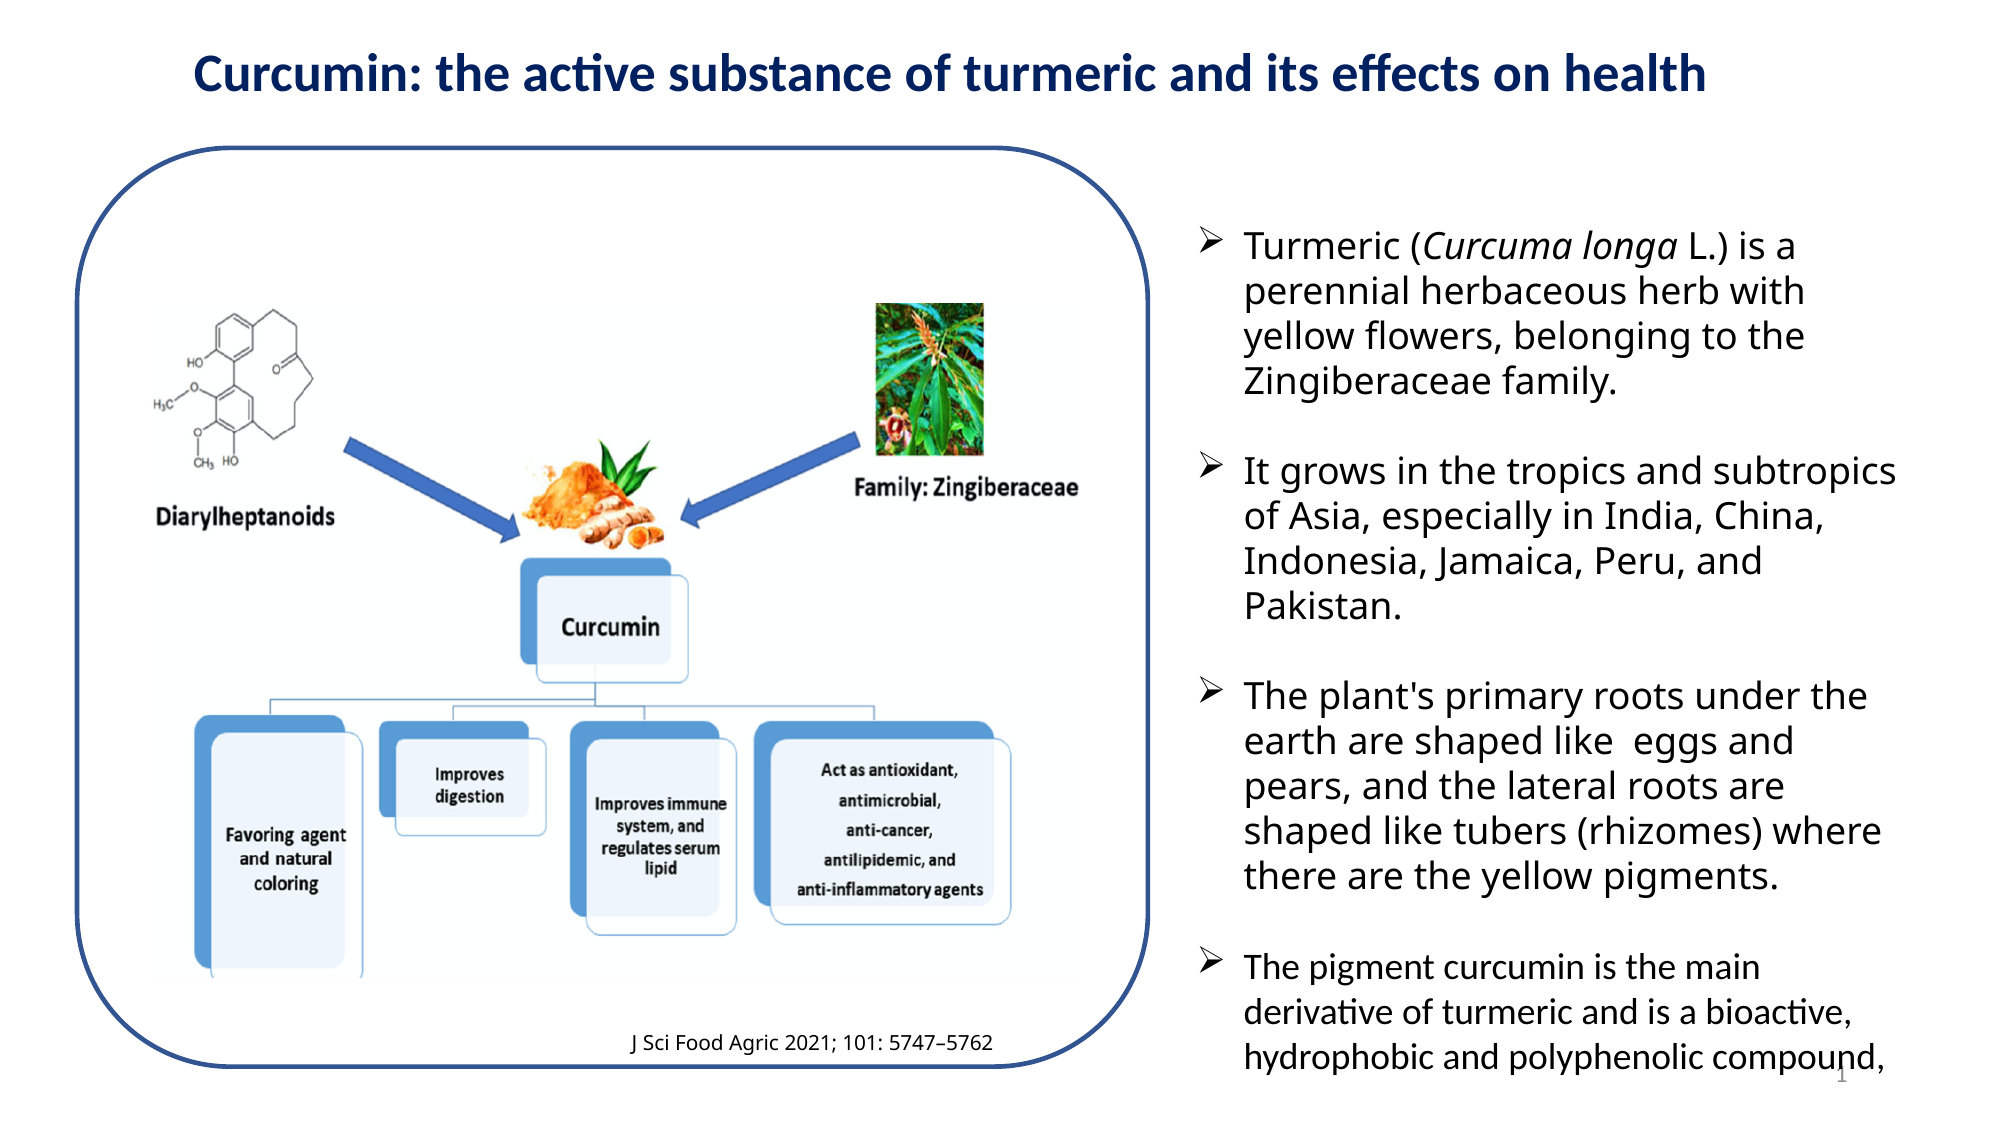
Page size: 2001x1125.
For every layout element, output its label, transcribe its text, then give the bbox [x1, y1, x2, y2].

text_box Turmeric (Curcuma longa L.) is a perennial herbaceous herb with yellow flowers, belonging to the Zingiberaceae family. It grows in the tropics and subtropics of Asia, especially in India, China, Indonesia, Jamaica, Peru, and Pakistan. The plant's primary roots under the earth are shaped like eggs and pears, and the lateral roots are shaped like tubers (rhizomes) where there are the yellow pigments. The pigment curcumin is the main derivative of turmeric and is a bioactive, hydrophobic and polyphenolic compound, [1181, 214, 1919, 1125]
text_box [77, 147, 1148, 1067]
text_box Curcumin: the active substance of turmeric and its effects on health [179, 29, 1843, 110]
slide_number 1 [1412, 1042, 1863, 1103]
